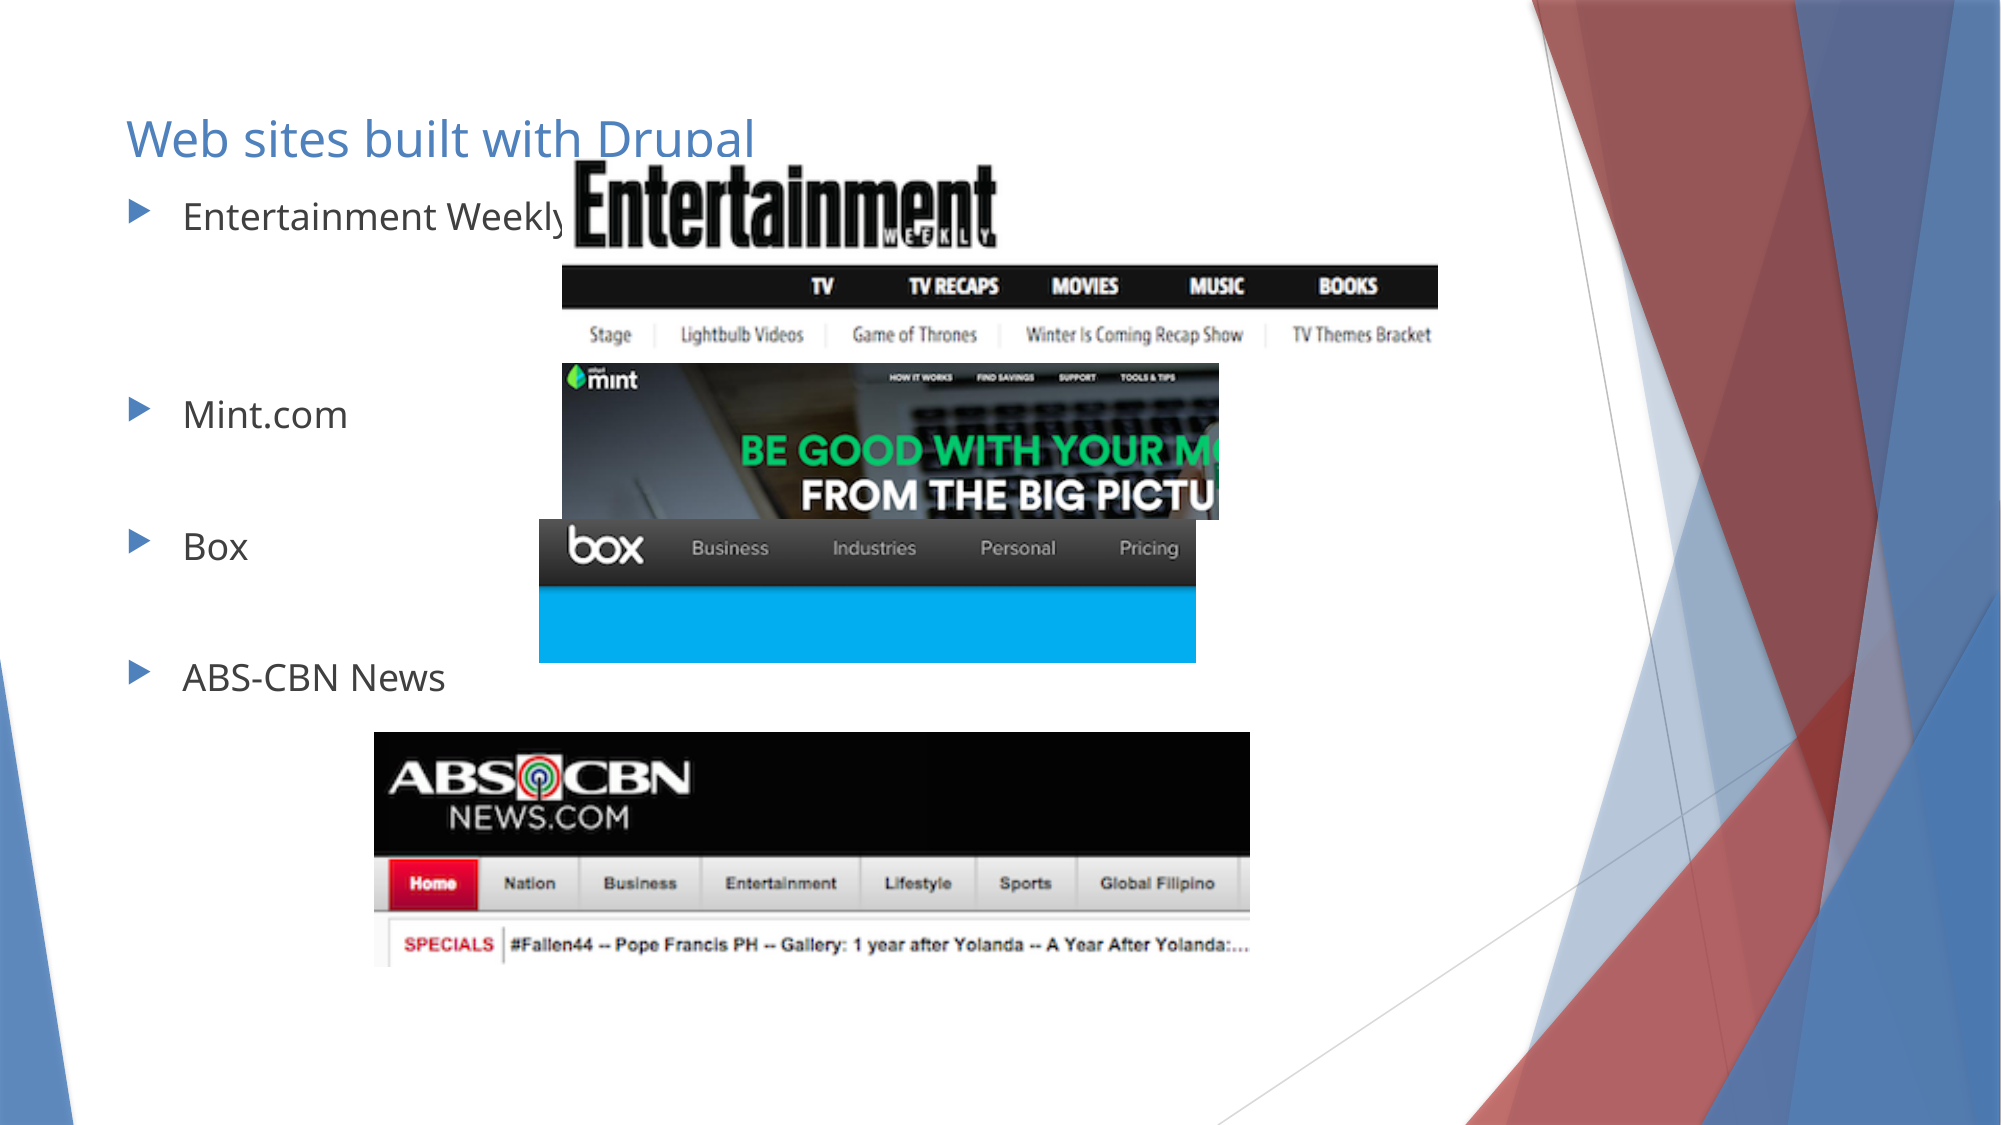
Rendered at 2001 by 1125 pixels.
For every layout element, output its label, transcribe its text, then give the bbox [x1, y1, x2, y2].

picture [539, 362, 1220, 586]
picture [561, 157, 1438, 359]
list Entertainment Weekly Mint.com Box ABS-CBN News [111, 185, 1522, 991]
picture [373, 732, 1250, 967]
title Web sites built with Drupal [111, 99, 1522, 185]
